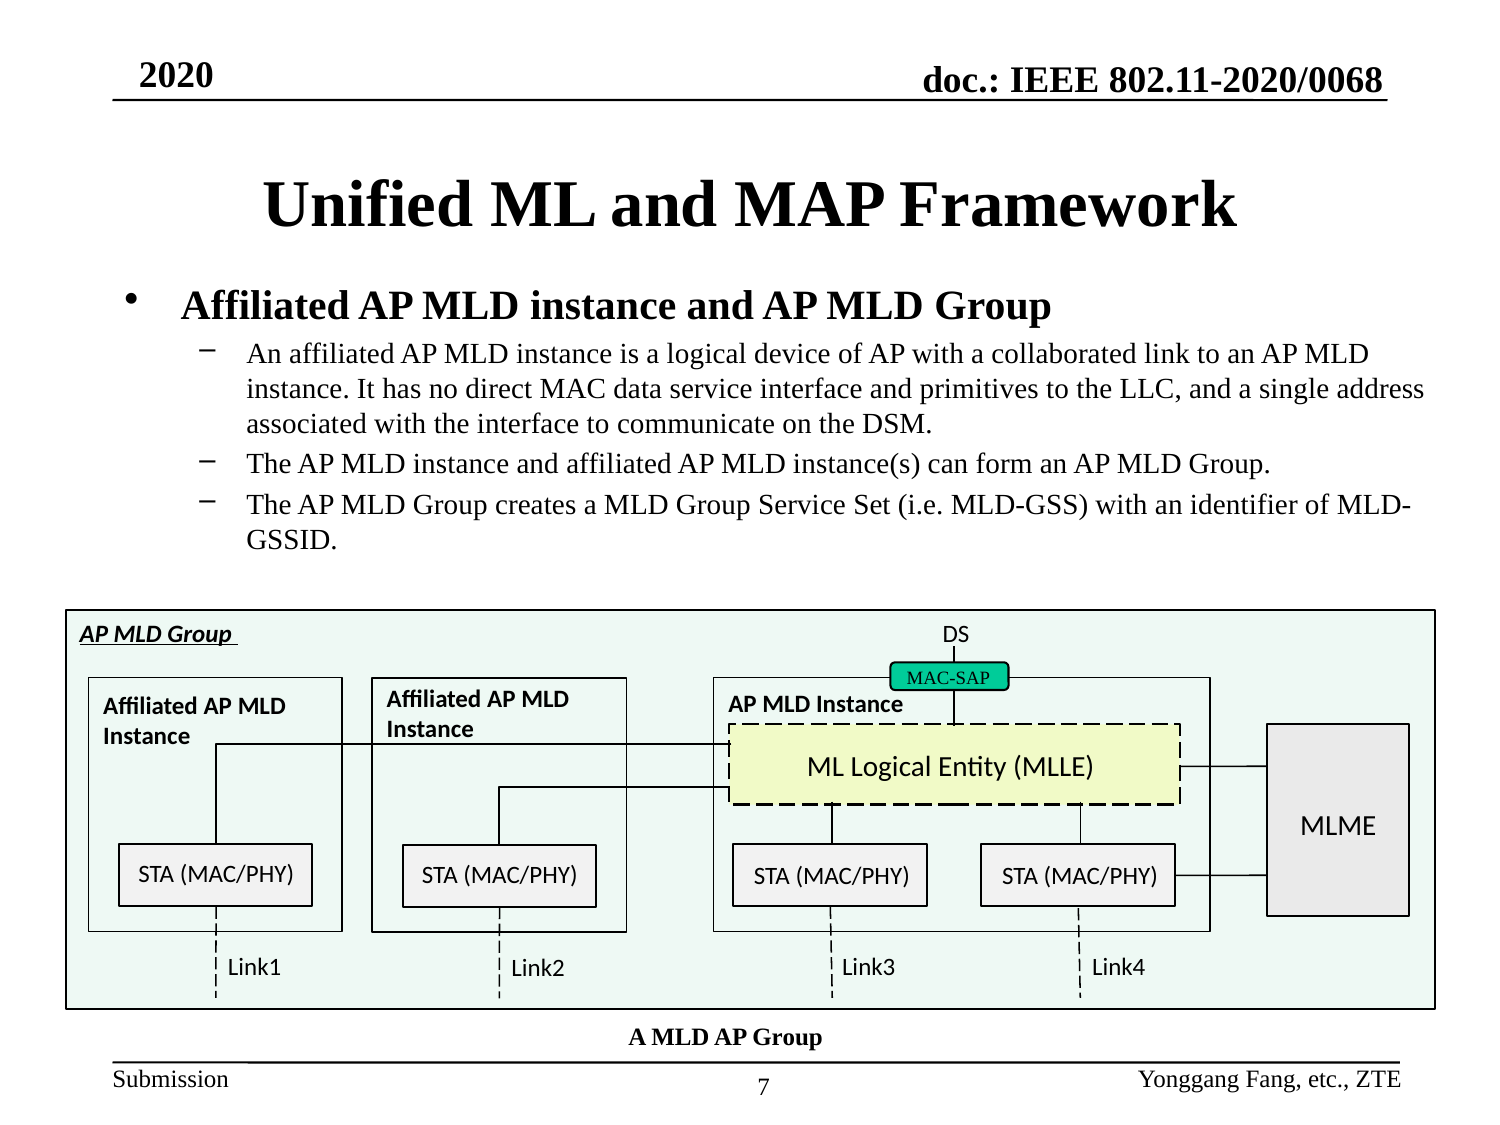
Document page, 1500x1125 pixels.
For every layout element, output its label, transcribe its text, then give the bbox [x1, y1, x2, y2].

footer Yonggang Fang, etc., ZTE [1134, 1061, 1402, 1093]
title Unified ML and MAP Framework [88, 112, 1412, 288]
slide_number 7 [756, 1070, 770, 1101]
text_box A MLD AP Group [613, 1018, 845, 1058]
list Affiliated AP MLD instance and AP MLD Group An affiliated AP MLD instance is a logical device of AP with a collaborated link to an AP MLD instance. It has no direct MAC data service interface and primitives to the LLC, and a single address associated with the interface to communicate on the DSM. The AP MLD instance and affiliated AP MLD instance(s) can form an AP MLD Group. The AP MLD Group creates a MLD Group Service Set (i.e. MLD-GSS) with an identifier of MLD-GSSID. [109, 270, 1459, 554]
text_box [64, 609, 1436, 1010]
